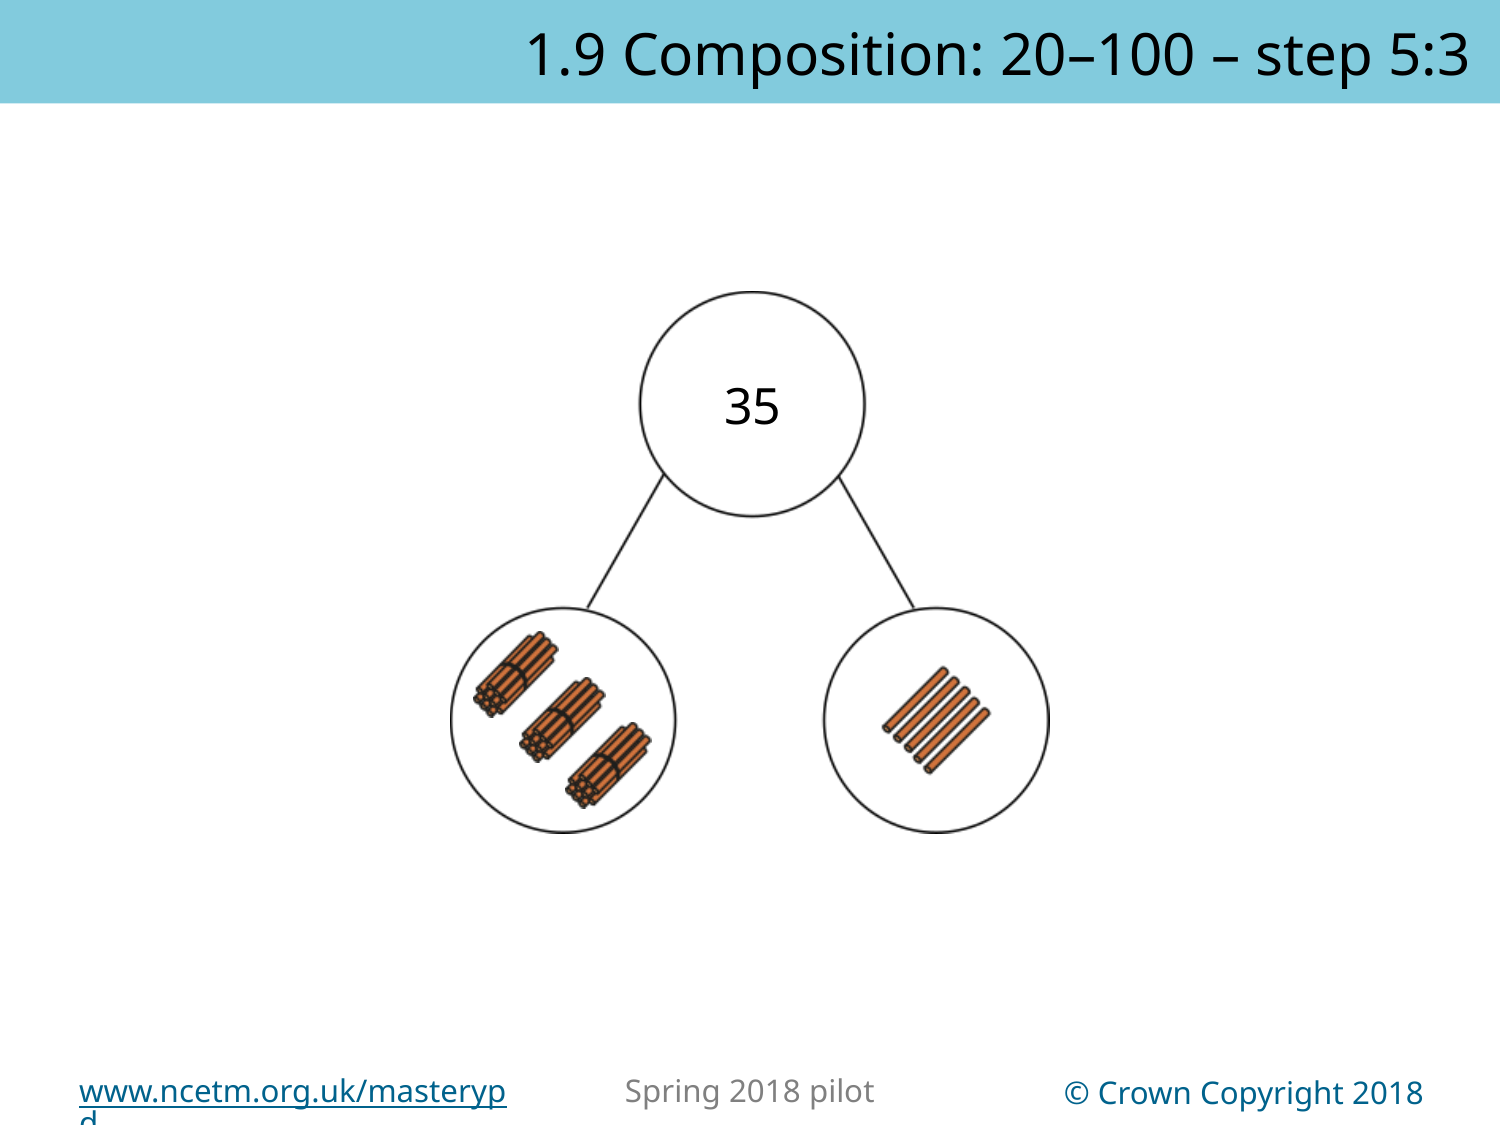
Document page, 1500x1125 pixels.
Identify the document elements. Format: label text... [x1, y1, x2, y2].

list 1.9 Composition: 20–100 – step 5:3 [0, 0, 1500, 104]
picture [449, 290, 1050, 834]
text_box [473, 631, 652, 809]
